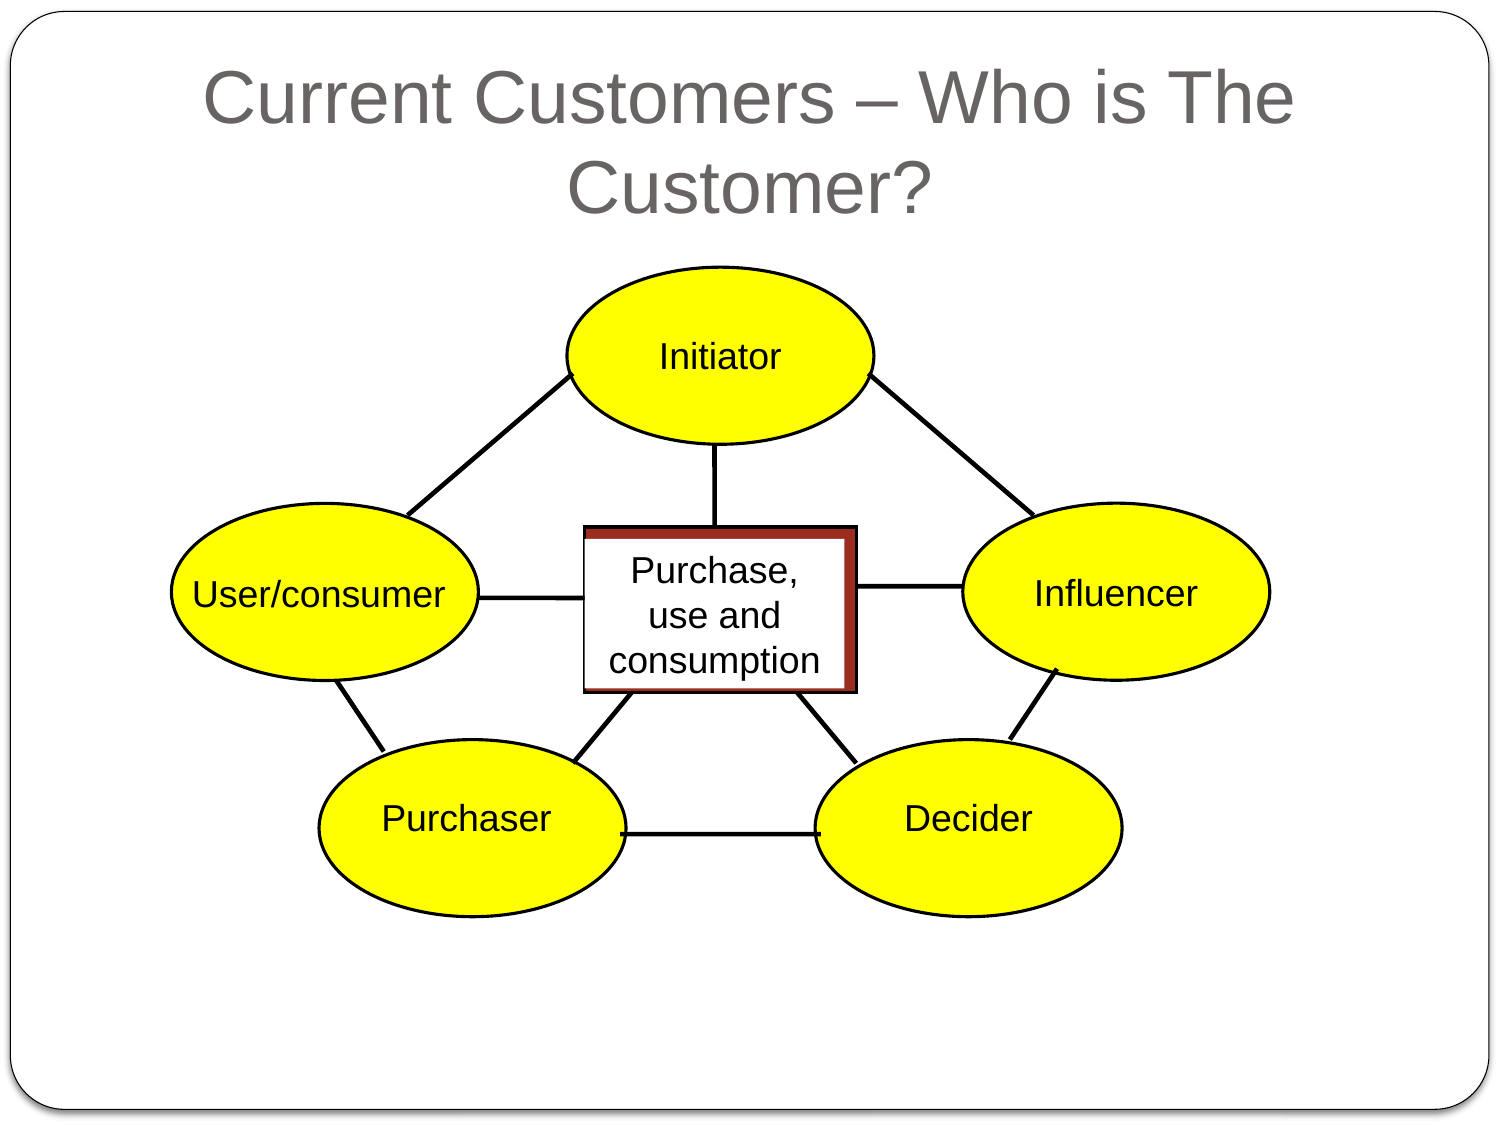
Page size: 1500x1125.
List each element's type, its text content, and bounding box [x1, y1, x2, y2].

text_box Influencer [974, 561, 1258, 622]
text_box [962, 503, 1270, 681]
text_box [566, 267, 874, 445]
text_box Purchase, use and consumption [584, 538, 845, 689]
text_box [584, 527, 857, 693]
text_box [181, 623, 469, 681]
text_box [180, 503, 470, 562]
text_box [318, 739, 1123, 917]
text_box User/consumer [159, 562, 479, 623]
text_box Current Customers – Who is The Customer? [74, 45, 1425, 233]
text_box Initiator [584, 325, 857, 385]
